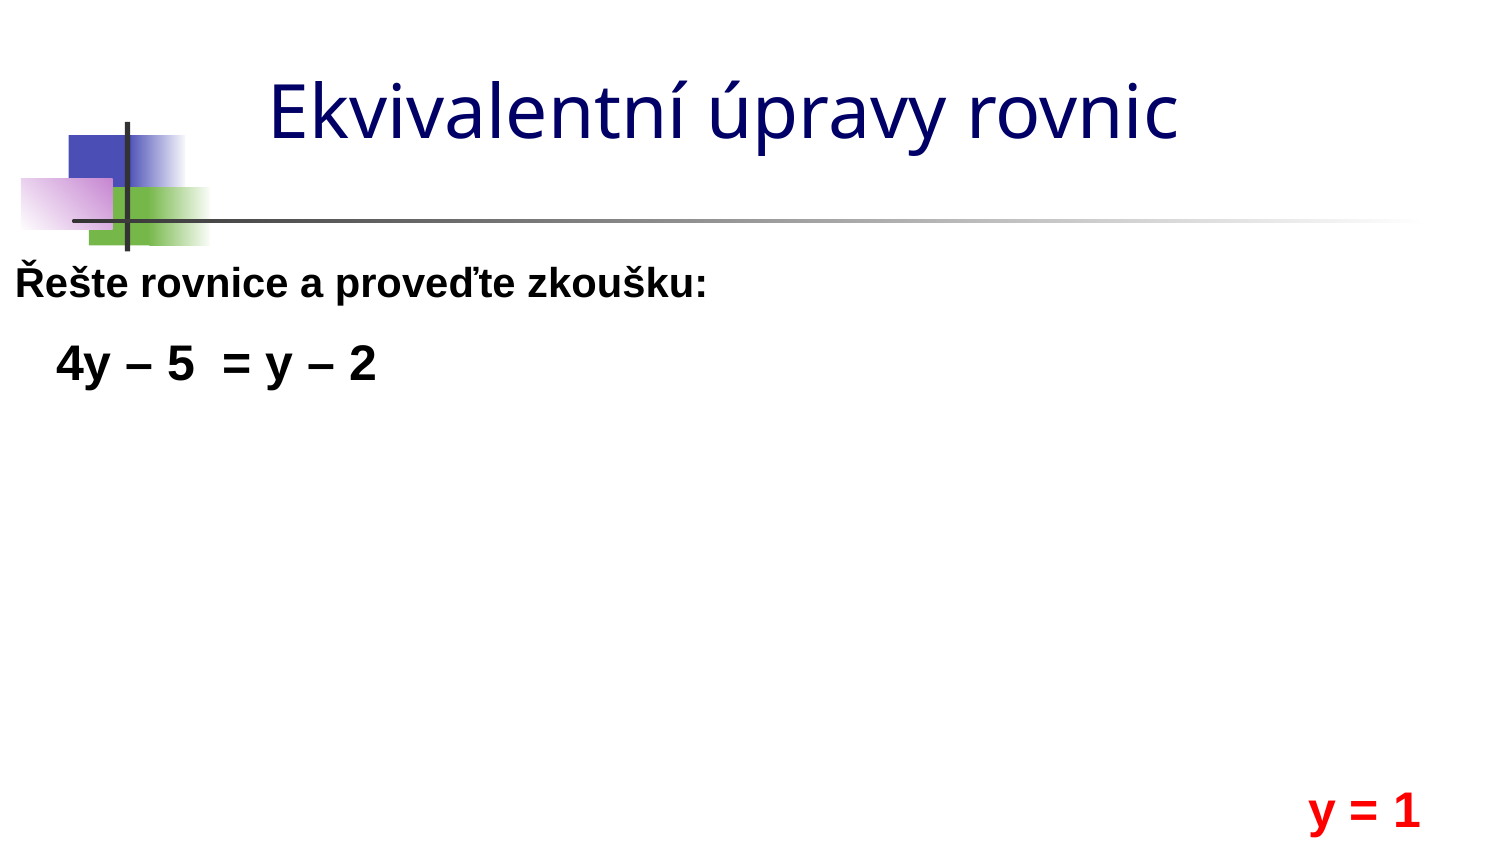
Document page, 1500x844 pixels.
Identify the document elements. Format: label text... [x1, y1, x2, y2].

text_box y = 1 [1293, 771, 1480, 844]
text_box 4y – 5 = y – 2 [41, 324, 462, 397]
text_box Řešte rovnice a proveďte zkoušku: [0, 244, 727, 317]
title Ekvivalentní úpravy rovnic [129, 43, 1318, 175]
